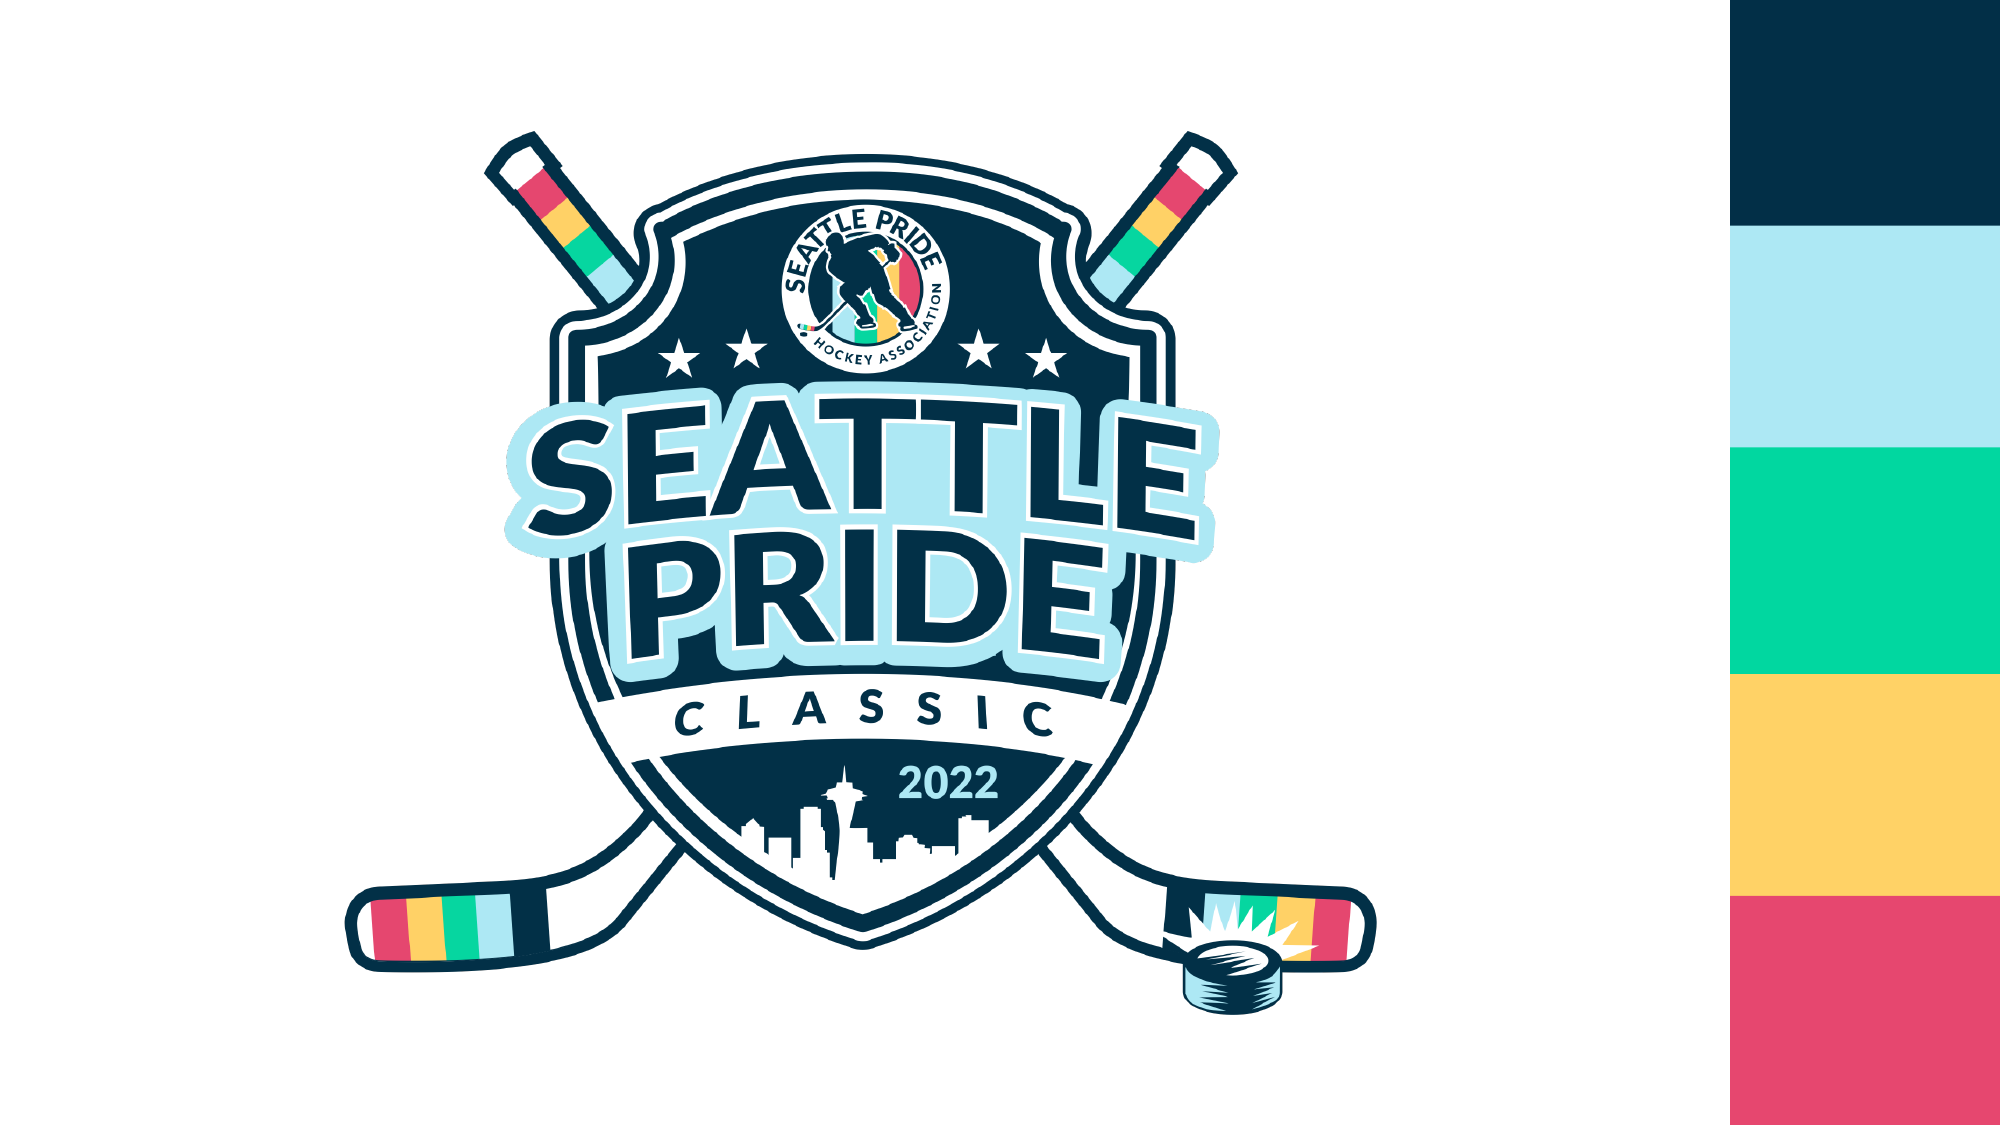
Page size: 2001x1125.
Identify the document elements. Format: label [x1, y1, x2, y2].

picture [246, 0, 1485, 1125]
text_box [1730, 0, 2000, 1125]
